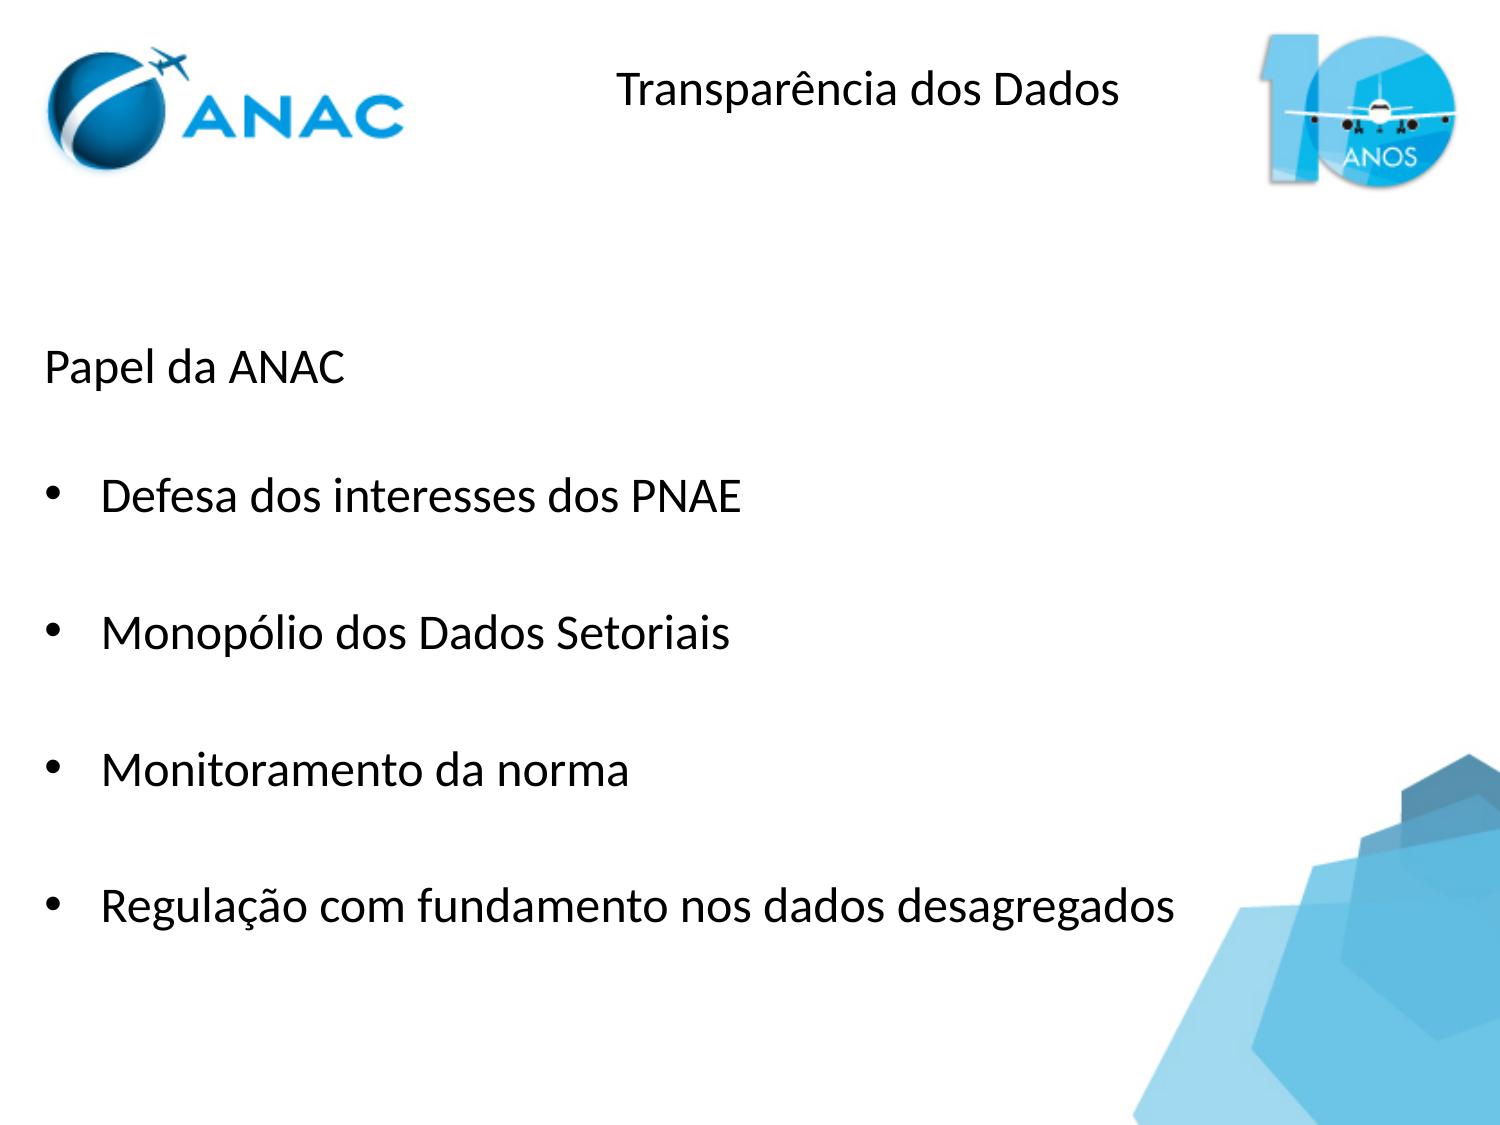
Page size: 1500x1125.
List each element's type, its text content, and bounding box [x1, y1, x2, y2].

picture [0, 0, 1500, 1125]
text_box Transparência dos Dados [490, 48, 1247, 123]
list Papel da ANAC Defesa dos interesses dos PNAE Monopólio dos Dados Setoriais Monitoramento da norma Regulação com fundamento nos dados desagregados [29, 326, 1459, 1005]
